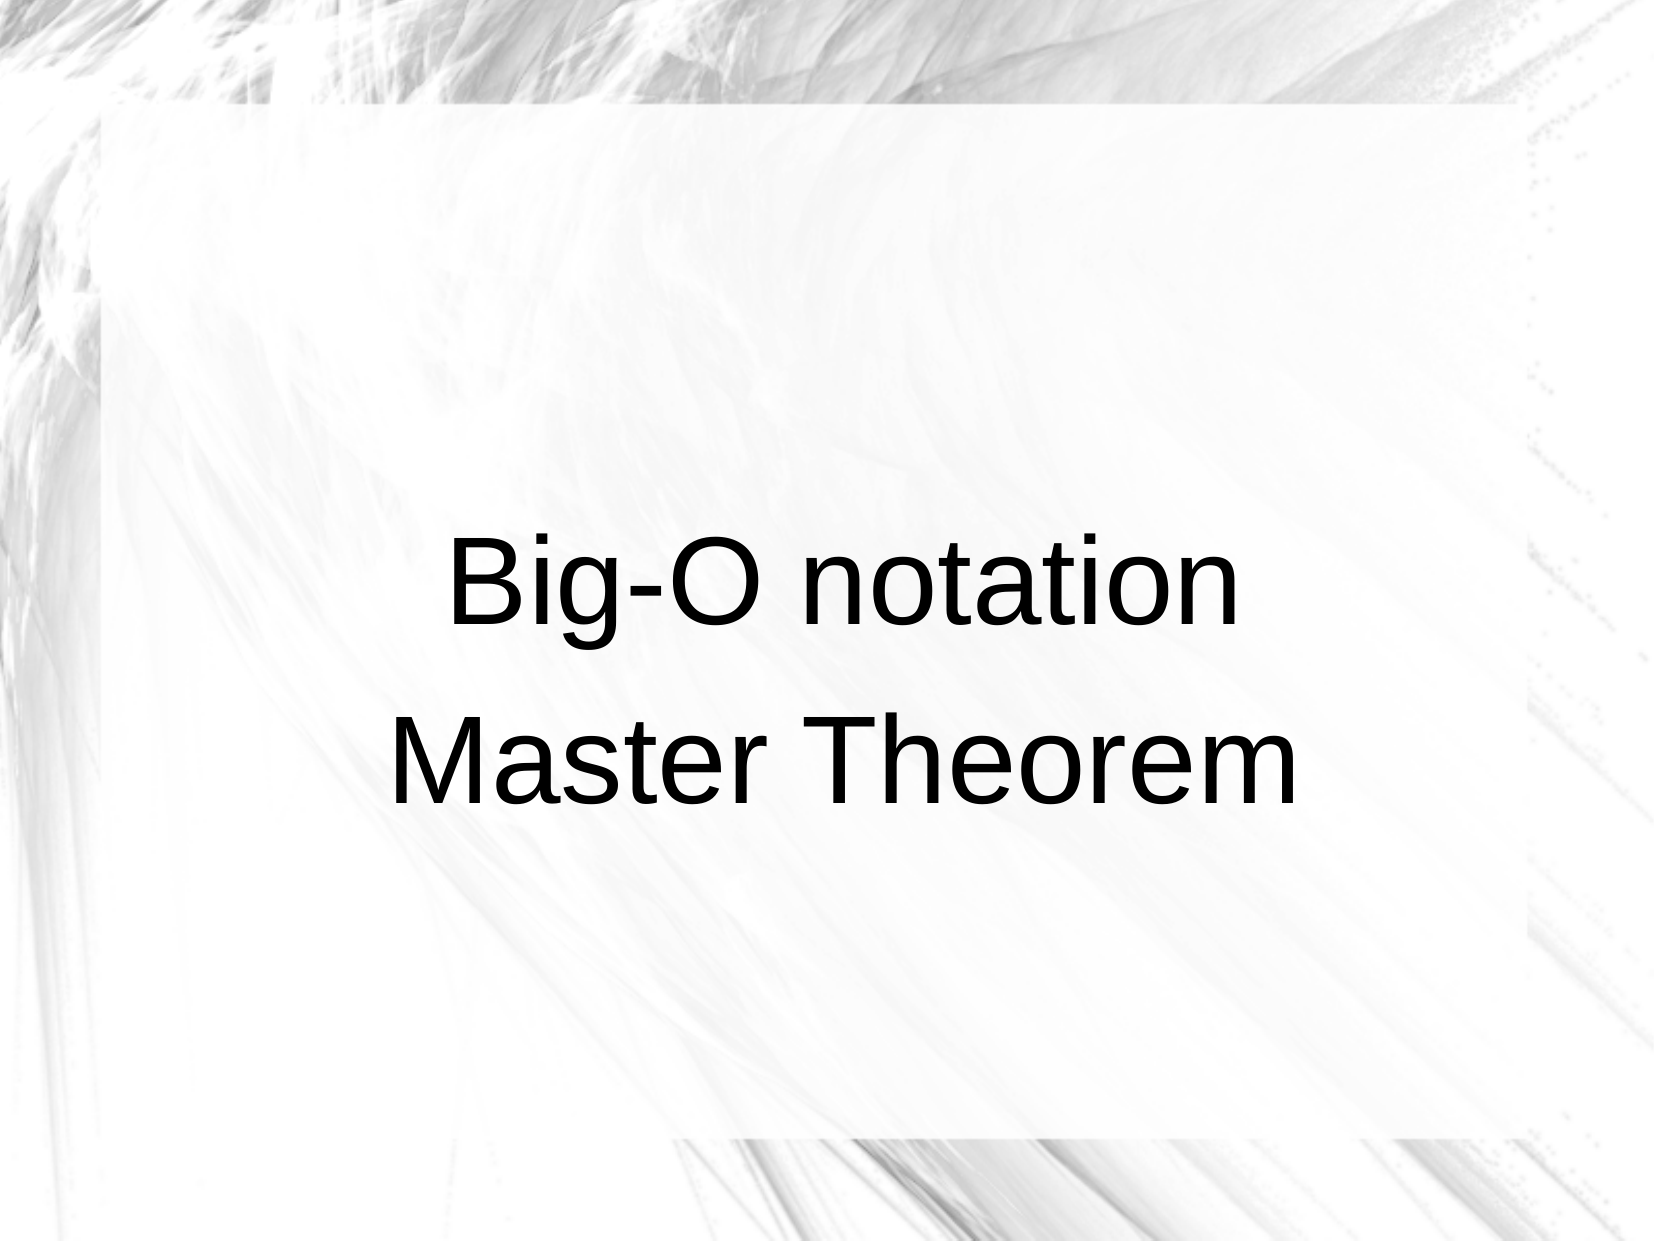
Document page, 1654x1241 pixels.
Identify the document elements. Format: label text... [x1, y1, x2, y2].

list Big-O notation Master Theorem [118, 319, 1571, 1102]
picture [0, 0, 1654, 1241]
